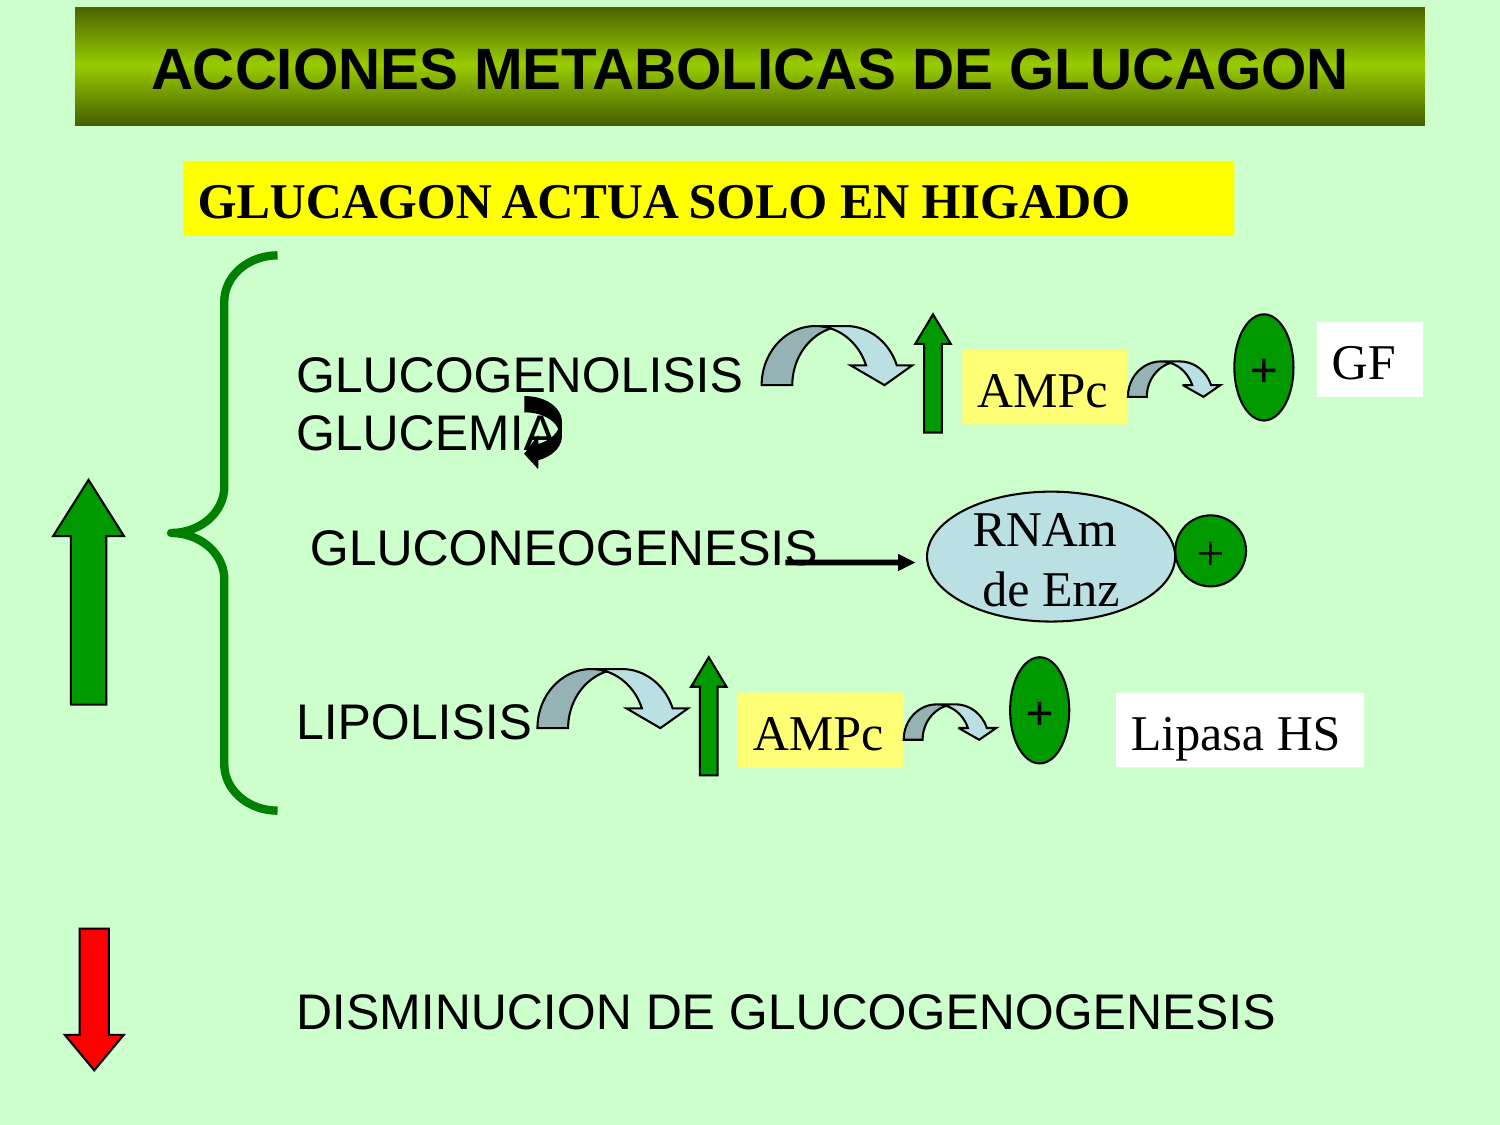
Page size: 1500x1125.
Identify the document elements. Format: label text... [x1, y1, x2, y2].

text_box Lipasa HS [1116, 692, 1365, 768]
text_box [537, 656, 1070, 776]
text_box [785, 556, 916, 569]
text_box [761, 314, 1294, 433]
text_box [64, 928, 124, 1071]
title ACCIONES METABOLICAS DE GLUCAGON [74, 6, 1426, 126]
text_box + [1175, 515, 1247, 587]
list GLUCOGENOLISIS GLUCEMIA GLUCONEOGENESIS LIPOLISIS DISMINUCION DE GLUCOGENOGENESIS [74, 172, 1426, 1095]
text_box [171, 255, 278, 811]
text_box [525, 397, 561, 467]
text_box RNAm de Enz [927, 491, 1176, 622]
text_box GF [1316, 322, 1424, 397]
text_box GLUCAGON ACTUA SOLO EN HIGADO [183, 160, 1235, 236]
text_box [53, 479, 124, 705]
